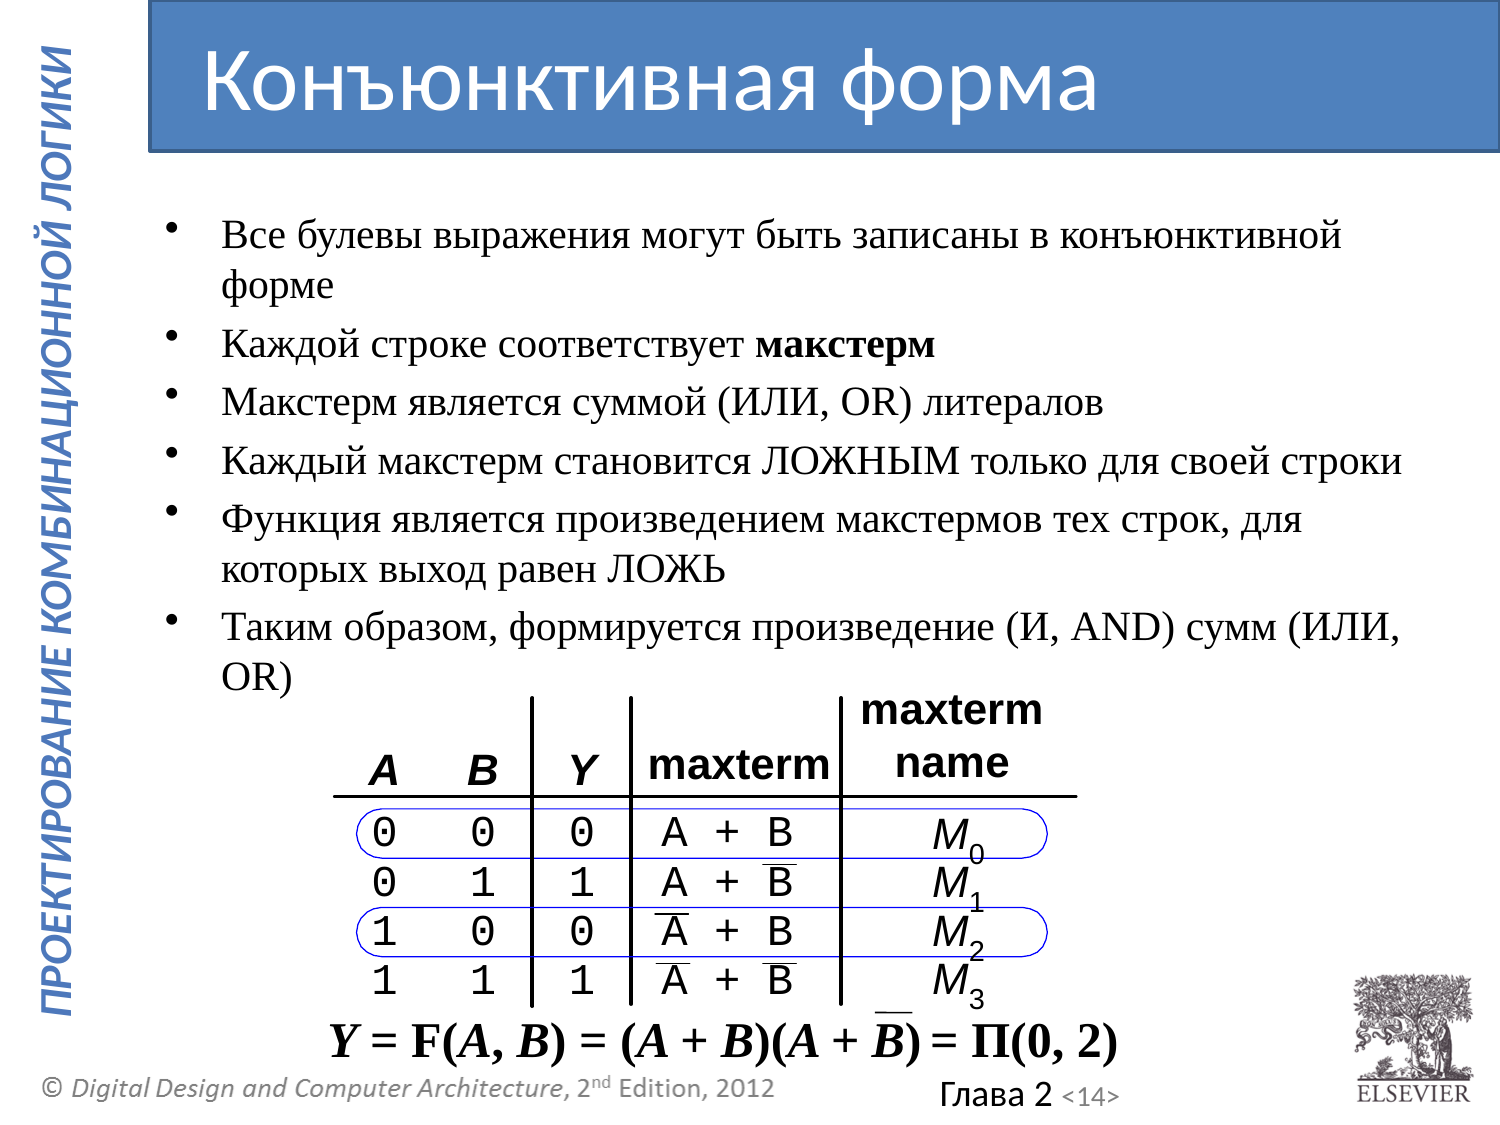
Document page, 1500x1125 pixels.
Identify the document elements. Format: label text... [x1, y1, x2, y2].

picture [0, 0, 1500, 1125]
text_box Y = F(A, B) = (A + B)(A + B) = Π(0, 2) [312, 1013, 1213, 1075]
text_box Все булевы выражения могут быть записаны в конъюнктивной форме Каждой строке соответствует макстерм Макстерм является суммой (ИЛИ, OR) литералов Каждый макстерм становится ЛОЖНЫМ только для своей строки Функция является произведением макстермов тех строк, для которых выход равен ЛОЖЬ Таким образом, формируется произведение (И, AND) сумм (ИЛИ, OR) [149, 199, 1425, 1013]
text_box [324, 672, 1101, 1038]
text_box Конъюнктивная форма [187, 11, 1488, 136]
